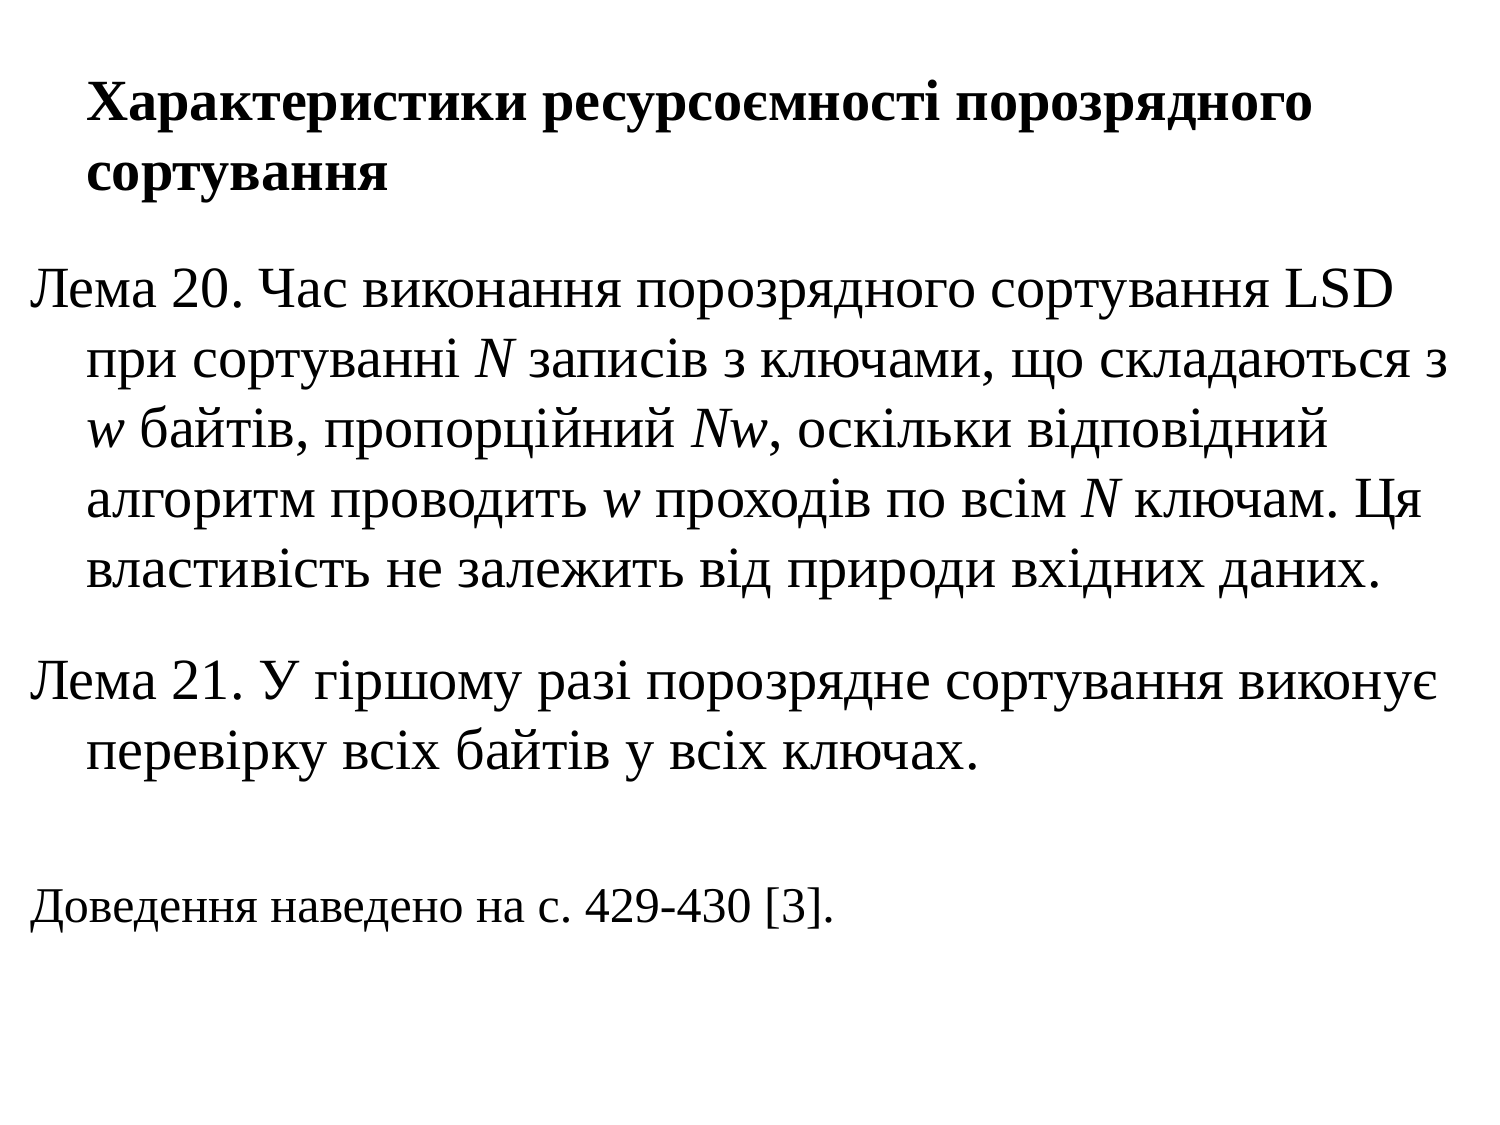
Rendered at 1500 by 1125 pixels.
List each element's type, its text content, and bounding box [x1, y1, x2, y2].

list Характеристики ресурсоємності порозрядного сортування Лема 20. Час виконання порозрядного сортування LSD при сортуванні N записів з ключами, що складаються з w байтів, пропорційний Nw, оскільки відповідний алгоритм проводить w проходів по всім N ключам. Ця властивість не залежить від природи вхідних даних. Лема 21. У гіршому разі порозрядне сортування виконує перевірку всіх байтів у всіх ключах. Доведення наведено на с. 429-430 [3]. [0, 54, 1500, 1125]
